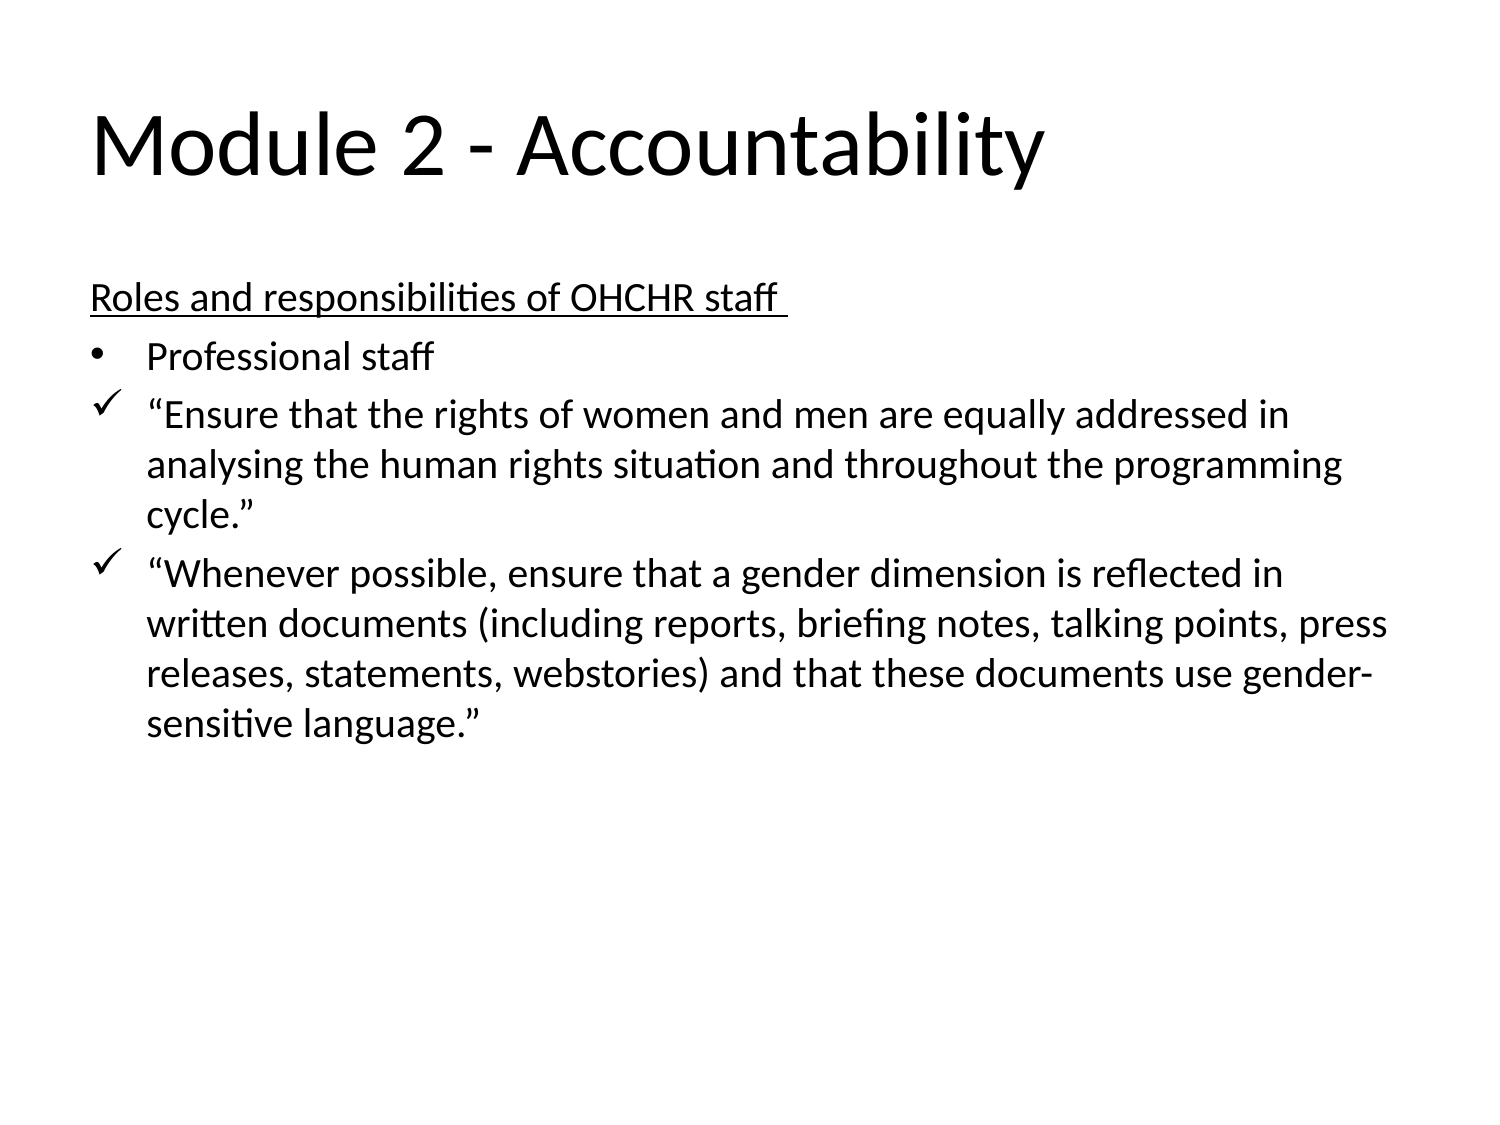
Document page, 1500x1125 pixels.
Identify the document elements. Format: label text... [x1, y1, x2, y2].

list Roles and responsibilities of OHCHR staff Professional staff “Ensure that the rights of women and men are equally addressed in analysing the human rights situation and throughout the programming cycle.” “Whenever possible, ensure that a gender dimension is reflected in written documents (including reports, briefing notes, talking points, press releases, statements, webstories) and that these documents use gender-sensitive language.” [75, 262, 1425, 1005]
title Module 2 - Accountability [75, 45, 1425, 233]
